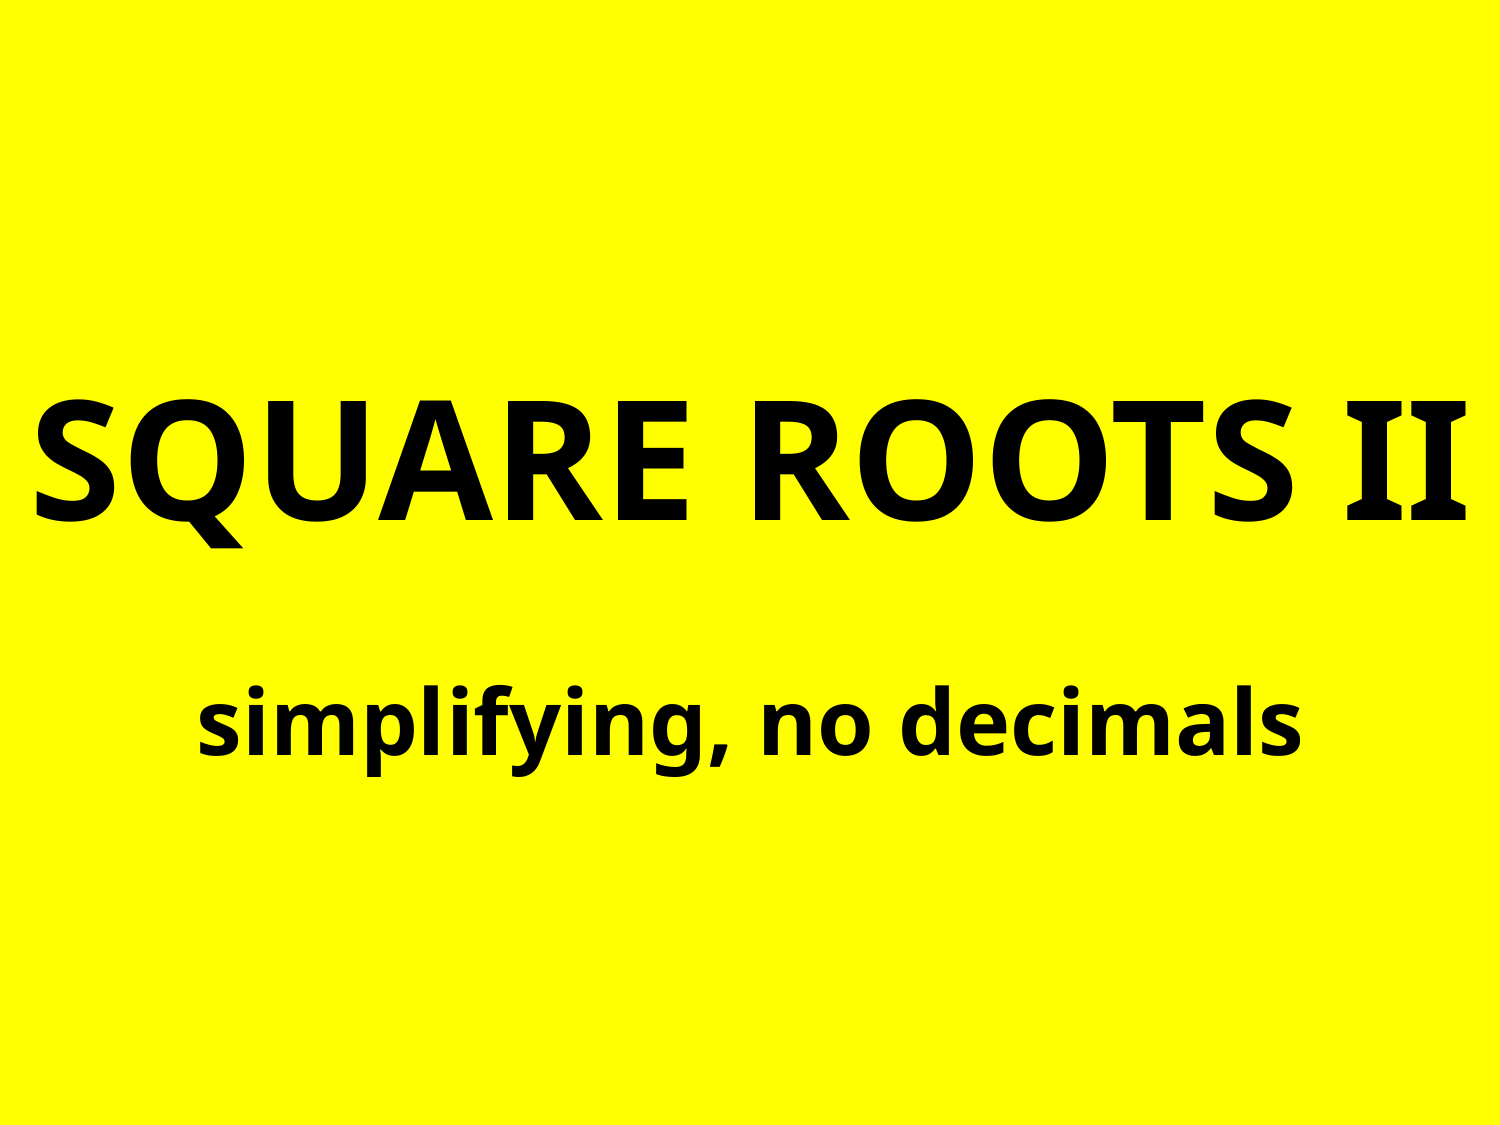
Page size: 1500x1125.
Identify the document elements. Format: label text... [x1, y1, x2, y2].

title SQUARE ROOTS II simplifying, no decimals [2, 2, 1500, 1125]
